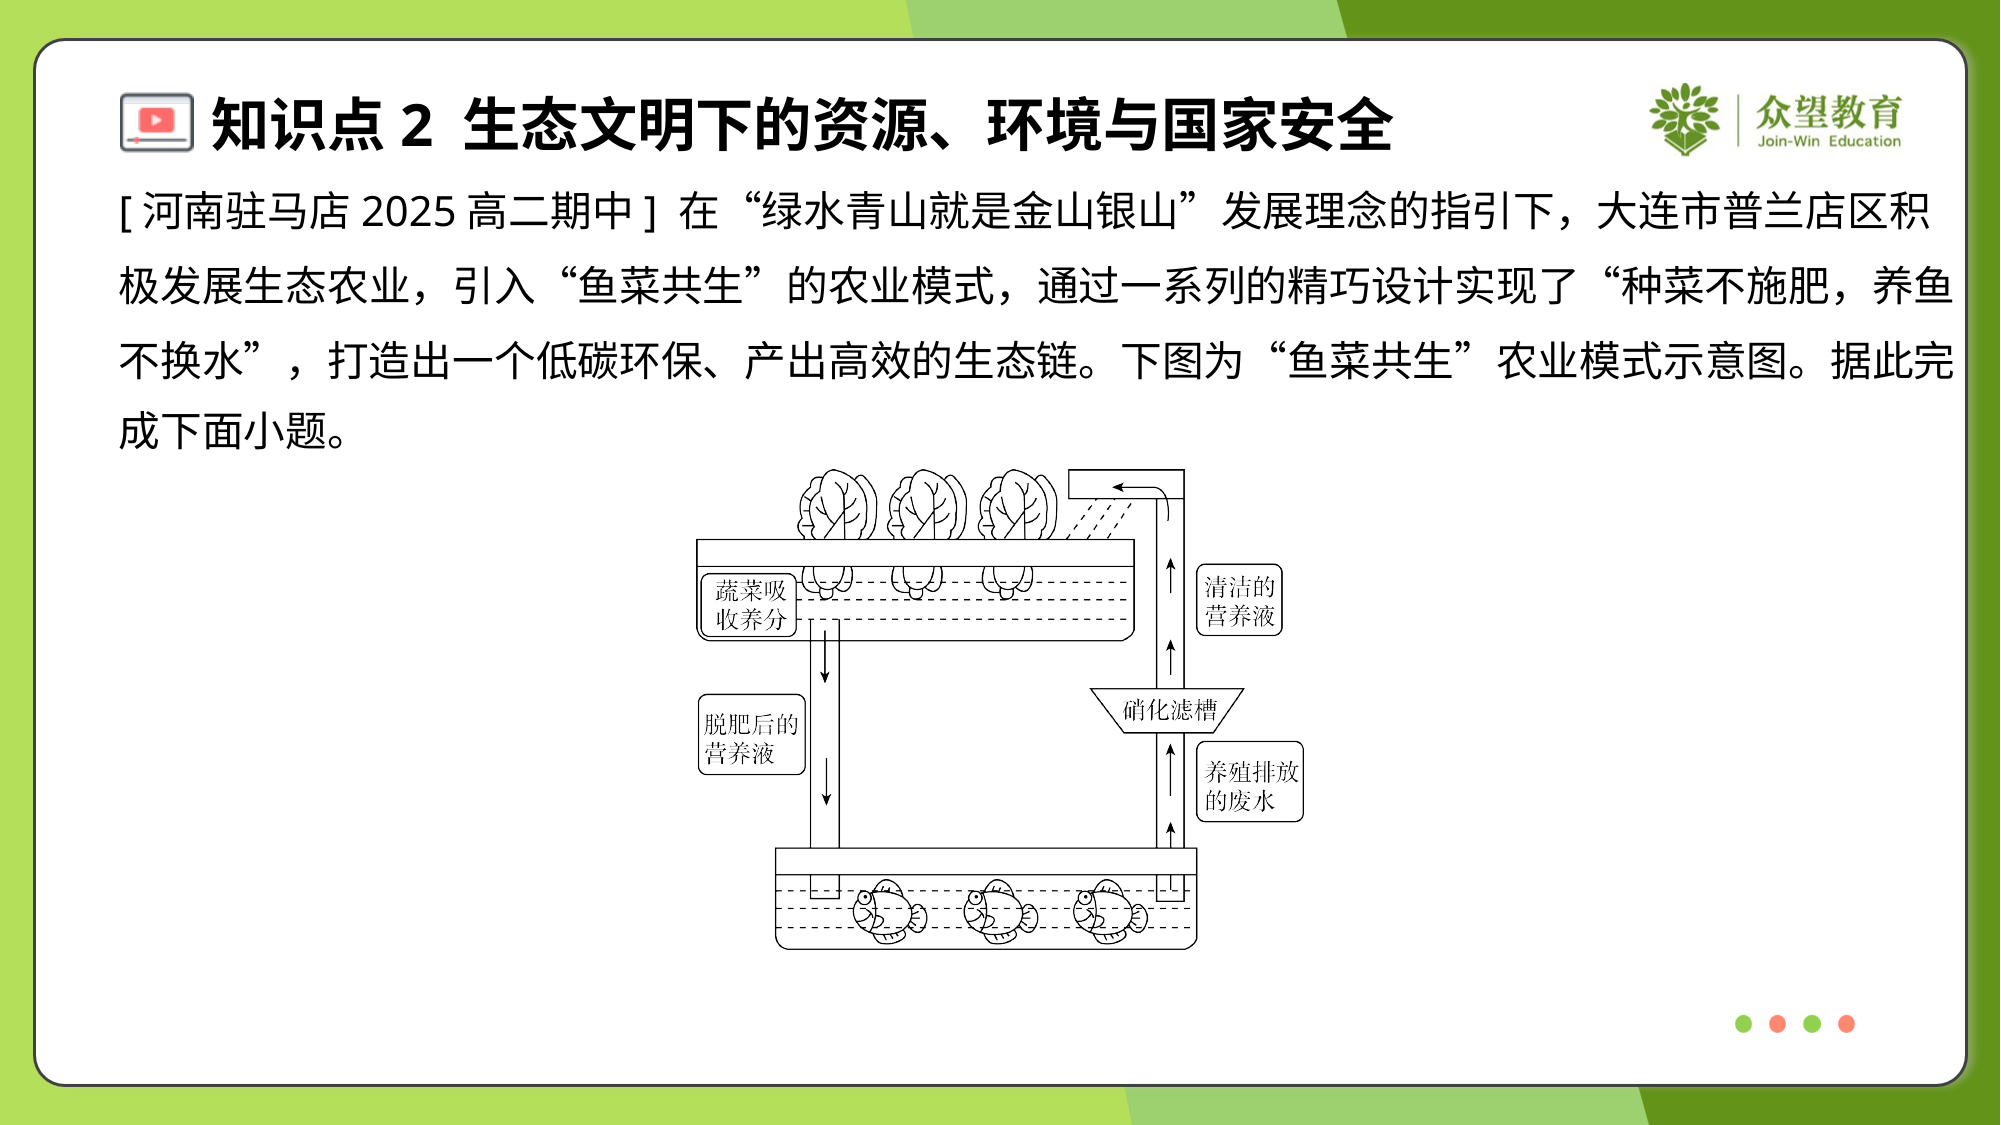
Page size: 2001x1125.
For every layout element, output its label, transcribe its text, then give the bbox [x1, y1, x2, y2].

picture [0, 0, 2000, 1125]
text_box [河南驻马店2025高二期中] 在“绿水青山就是金山银山”发展理念的指引下，大连市普兰店区积 极发展生态农业，引入“鱼菜共生”的农业模式，通过一系列的精巧设计实现了“种菜不施肥，养鱼 不换水”，打造出一个低碳环保、产出高效的生态链。下图为“鱼菜共生”农业模式示意图。据此完 成下面小题。 [118, 159, 1883, 448]
